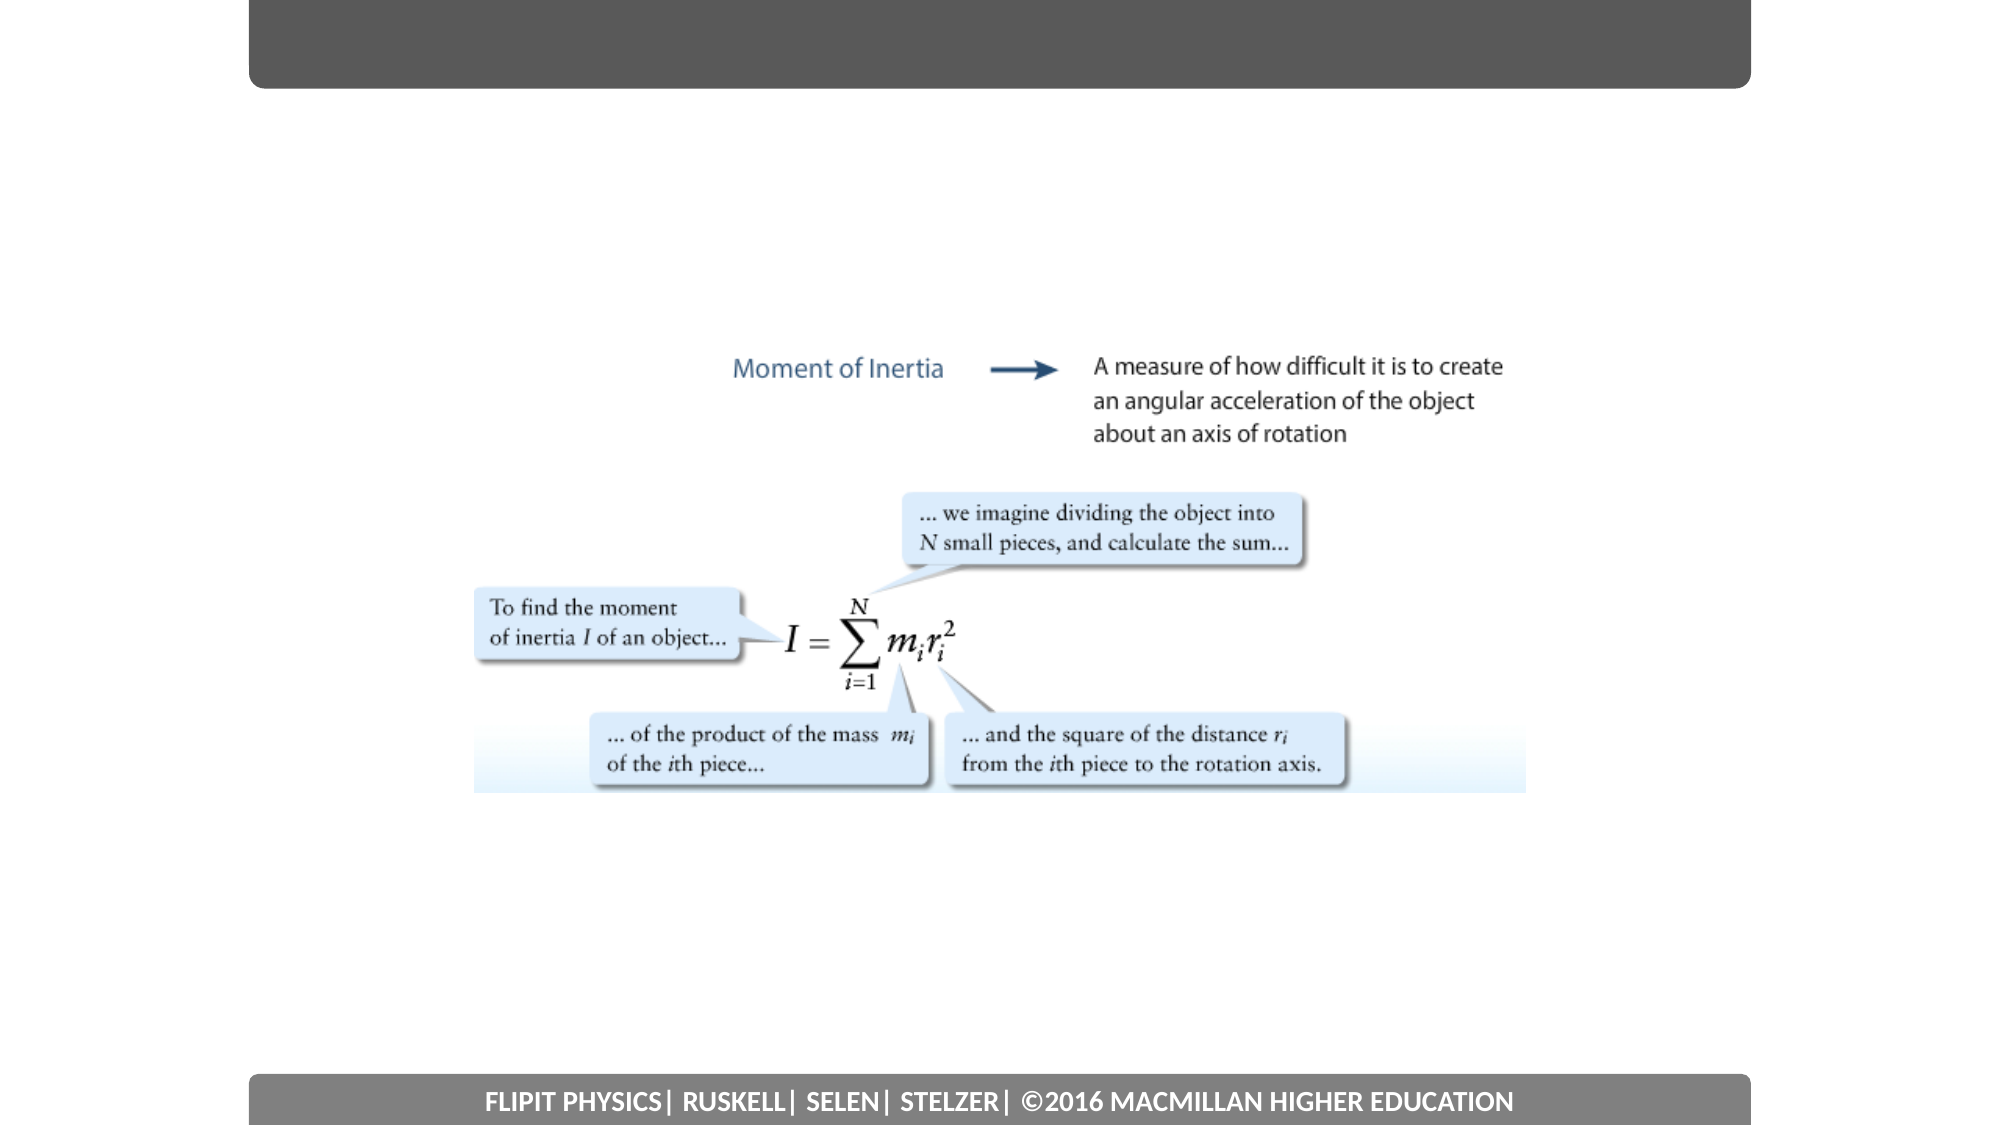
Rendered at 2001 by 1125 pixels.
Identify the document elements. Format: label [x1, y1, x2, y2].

picture [474, 331, 1526, 793]
text_box [249, 1074, 1750, 1125]
text_box [248, 0, 1752, 89]
